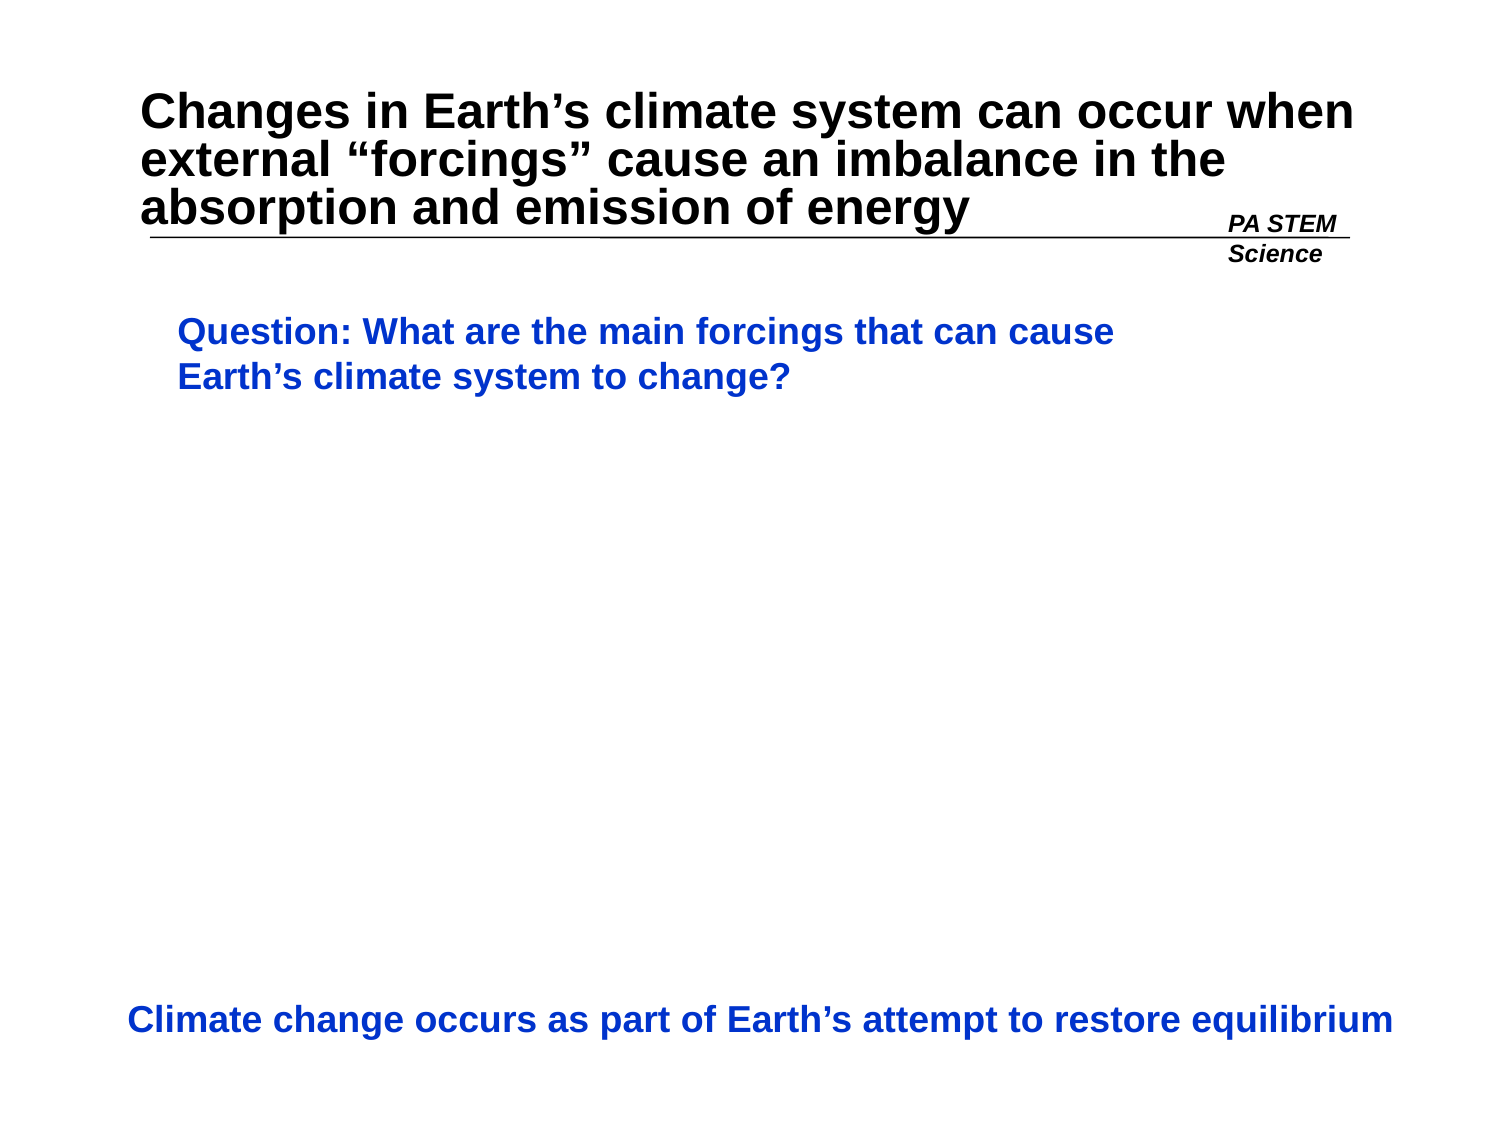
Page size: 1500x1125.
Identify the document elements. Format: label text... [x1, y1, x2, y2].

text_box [149, 199, 1353, 276]
text_box Question: What are the main forcings that can cause Earth’s climate system to change? [162, 299, 1175, 540]
title Changes in Earth’s climate system can occur when external “forcings” cause an imbalance in the absorption and emission of energy [124, 62, 1426, 263]
text_box Climate change occurs as part of Earth’s attempt to restore equilibrium [112, 987, 1425, 1048]
